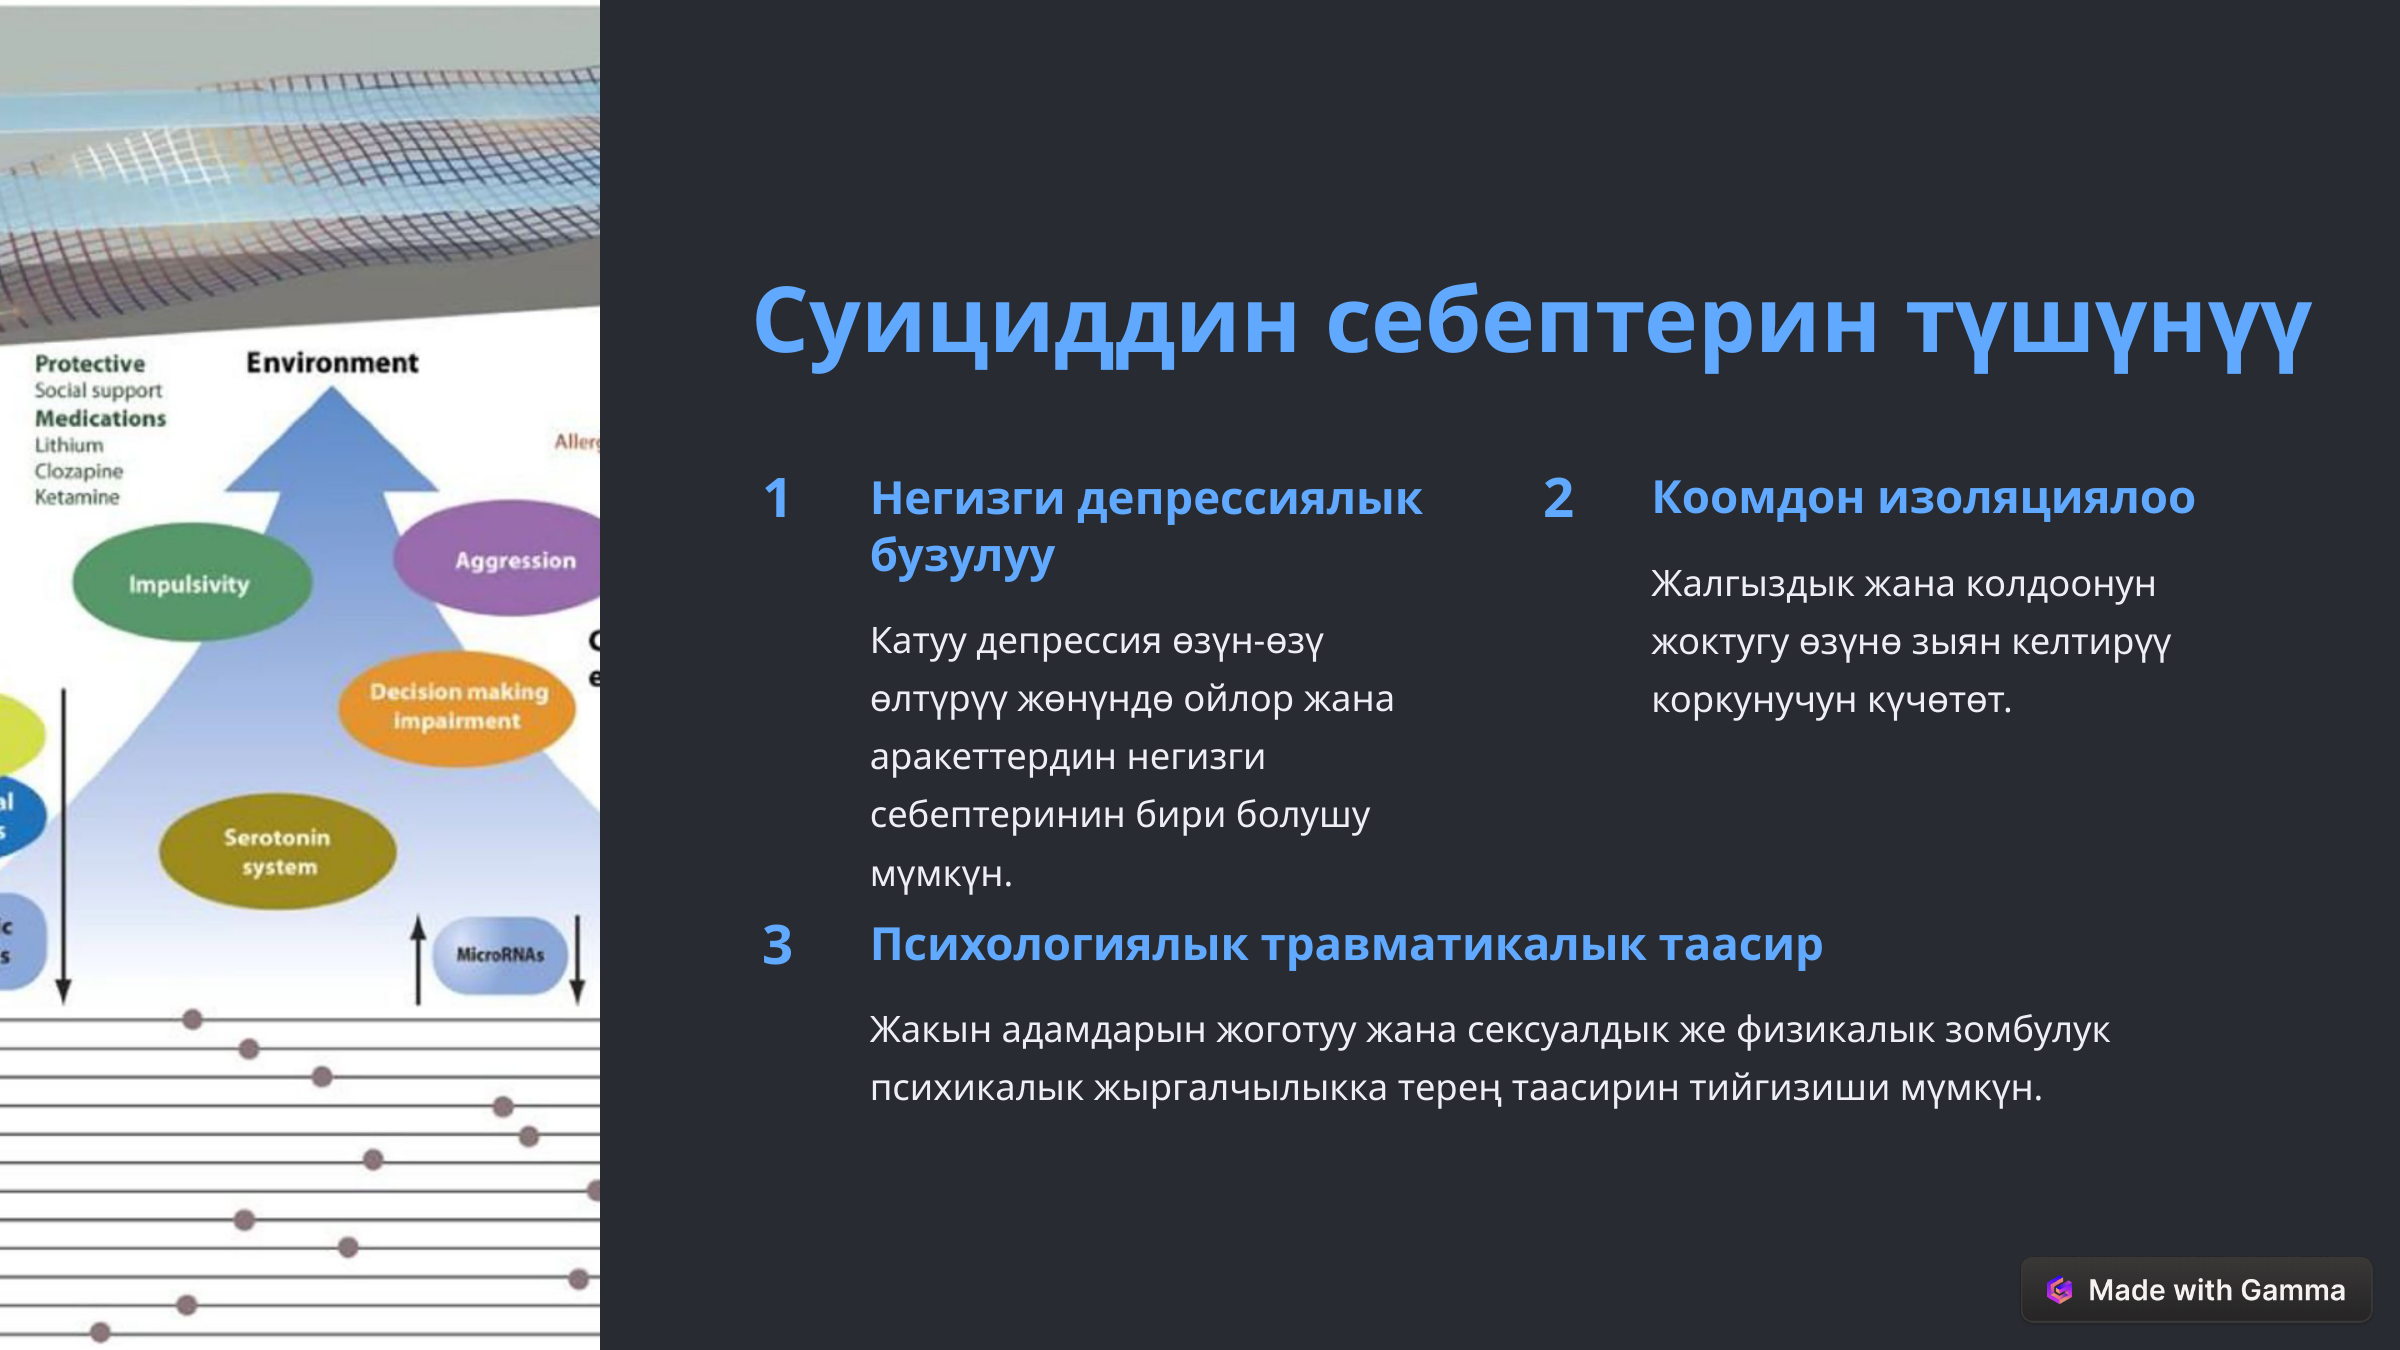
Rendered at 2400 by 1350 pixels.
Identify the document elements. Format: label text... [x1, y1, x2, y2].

text_box Негизги депрессиялык бузулуу [855, 458, 1482, 573]
text_box 1 [768, 453, 787, 522]
text_box Суициддин себептерин түшүнүү [736, 249, 2225, 364]
text_box Психологиялык травматикалык таасир [855, 905, 2003, 963]
text_box 3 [762, 899, 793, 968]
text_box Жакын адамдарын жоготуу жана сексуалдык же физикалык зомбулук психикалык жыргалчылыкка терең таасирин тийгизиши мүмкүн. [855, 984, 2264, 1101]
text_box Жалгыздык жана колдоонун жоктугу өзүнө зыян келтирүү коркунучун күчөтөт. [1636, 537, 2264, 771]
text_box [736, 446, 819, 529]
text_box Коомдон изоляциялоо [1636, 458, 2178, 516]
text_box 2 [1544, 453, 1575, 522]
text_box [736, 892, 819, 975]
picture [0, 0, 600, 1350]
text_box [600, 0, 2400, 1350]
text_box Катуу депрессия өзүн-өзү өлтүрүү жөнүндө ойлор жана аракеттердин негизги себептеринин бири болушу мүмкүн. [855, 594, 1482, 828]
picture [2008, 1244, 2385, 1335]
text_box [1518, 446, 1601, 529]
